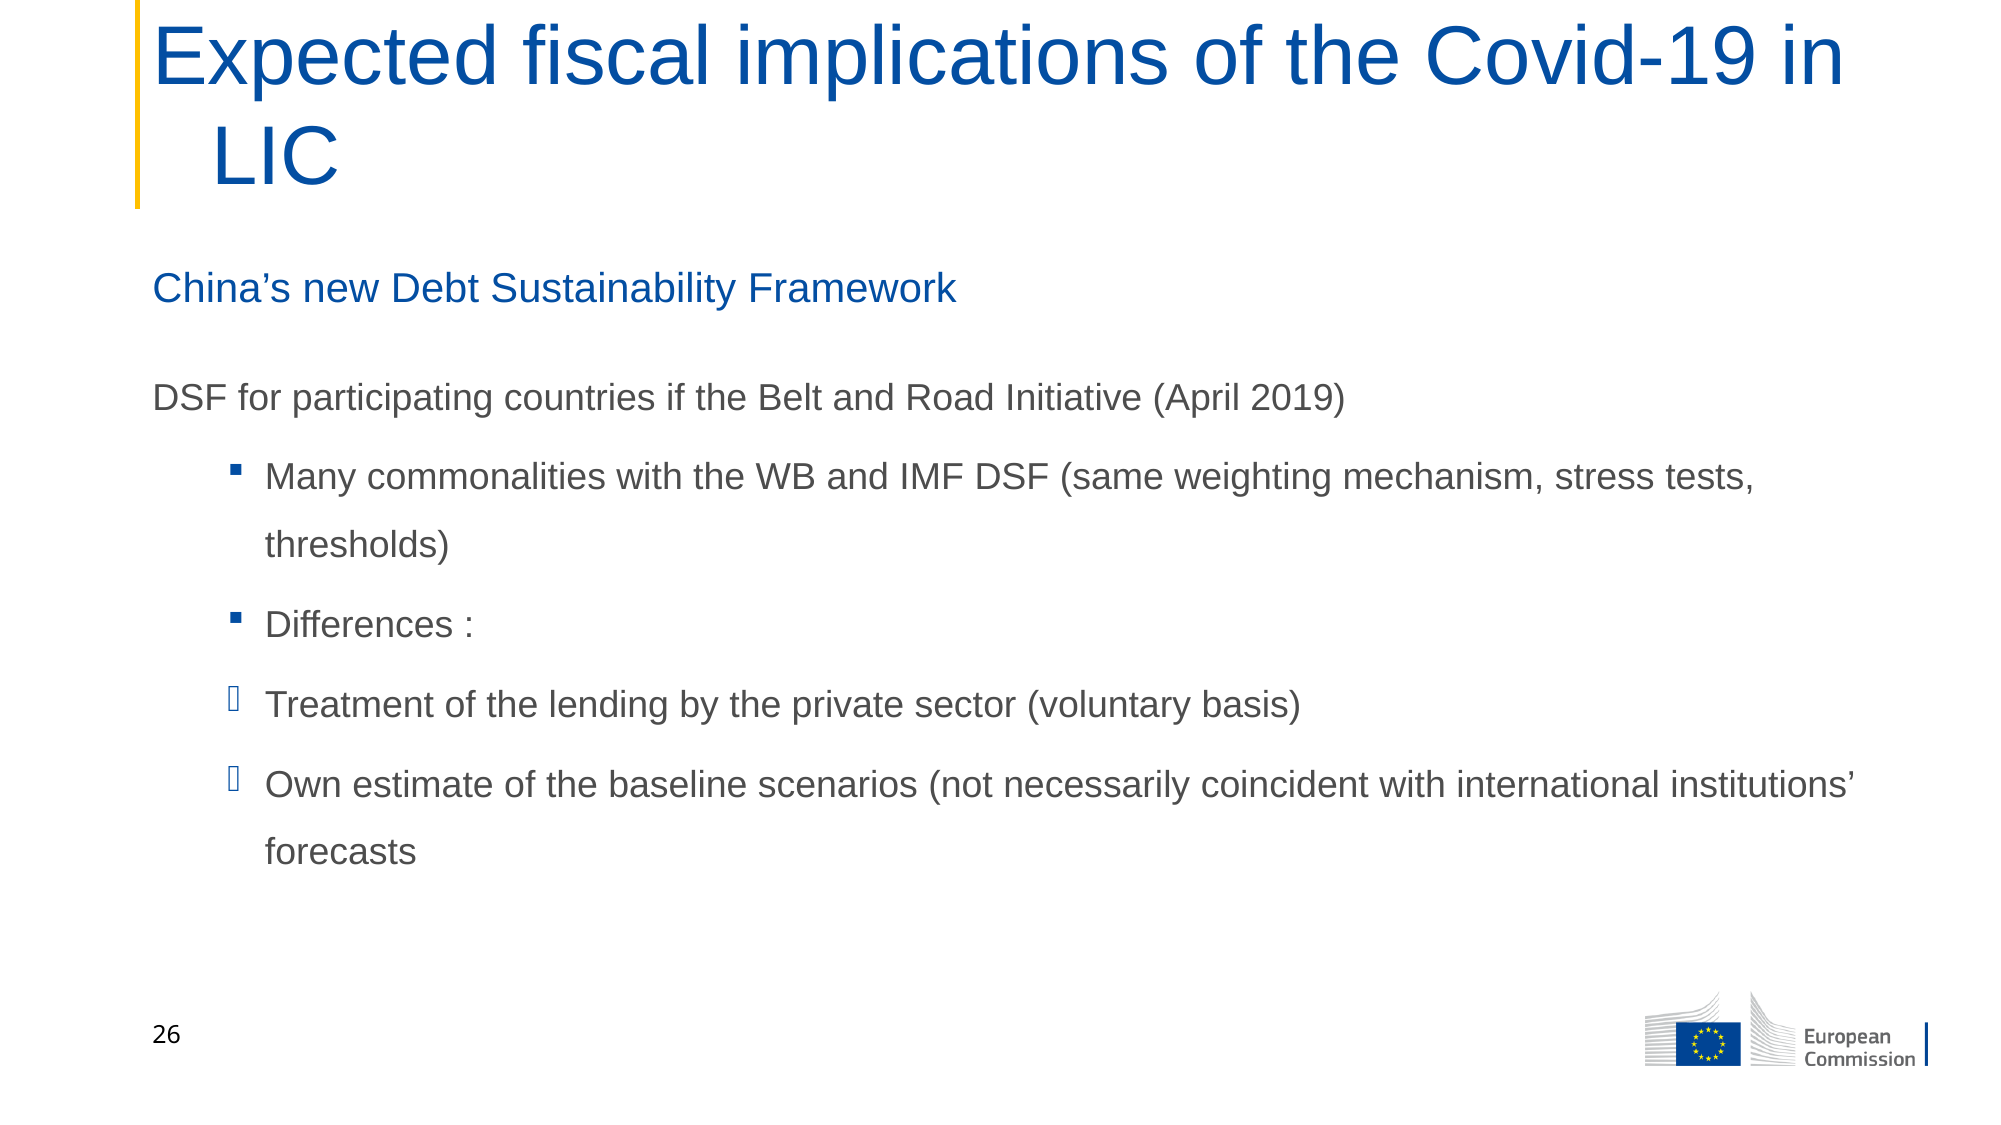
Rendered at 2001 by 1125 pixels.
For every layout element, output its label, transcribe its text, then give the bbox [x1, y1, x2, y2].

list DSF for participating countries if the Belt and Road Initiative (April 2019) Many commonalities with the WB and IMF DSF (same weighting mechanism, stress tests, thresholds) Differences : Treatment of the lending by the private sector (voluntary basis) Own estimate of the baseline scenarios (not necessarily coincident with international institutions’ forecasts [137, 342, 1961, 987]
text_box Expected fiscal implications of the Covid-19 in LIC [137, 0, 1896, 218]
picture [1645, 991, 1928, 1066]
title China’s new Debt Sustainability Framework [137, 237, 1863, 312]
slide_number 26 [137, 1005, 588, 1066]
